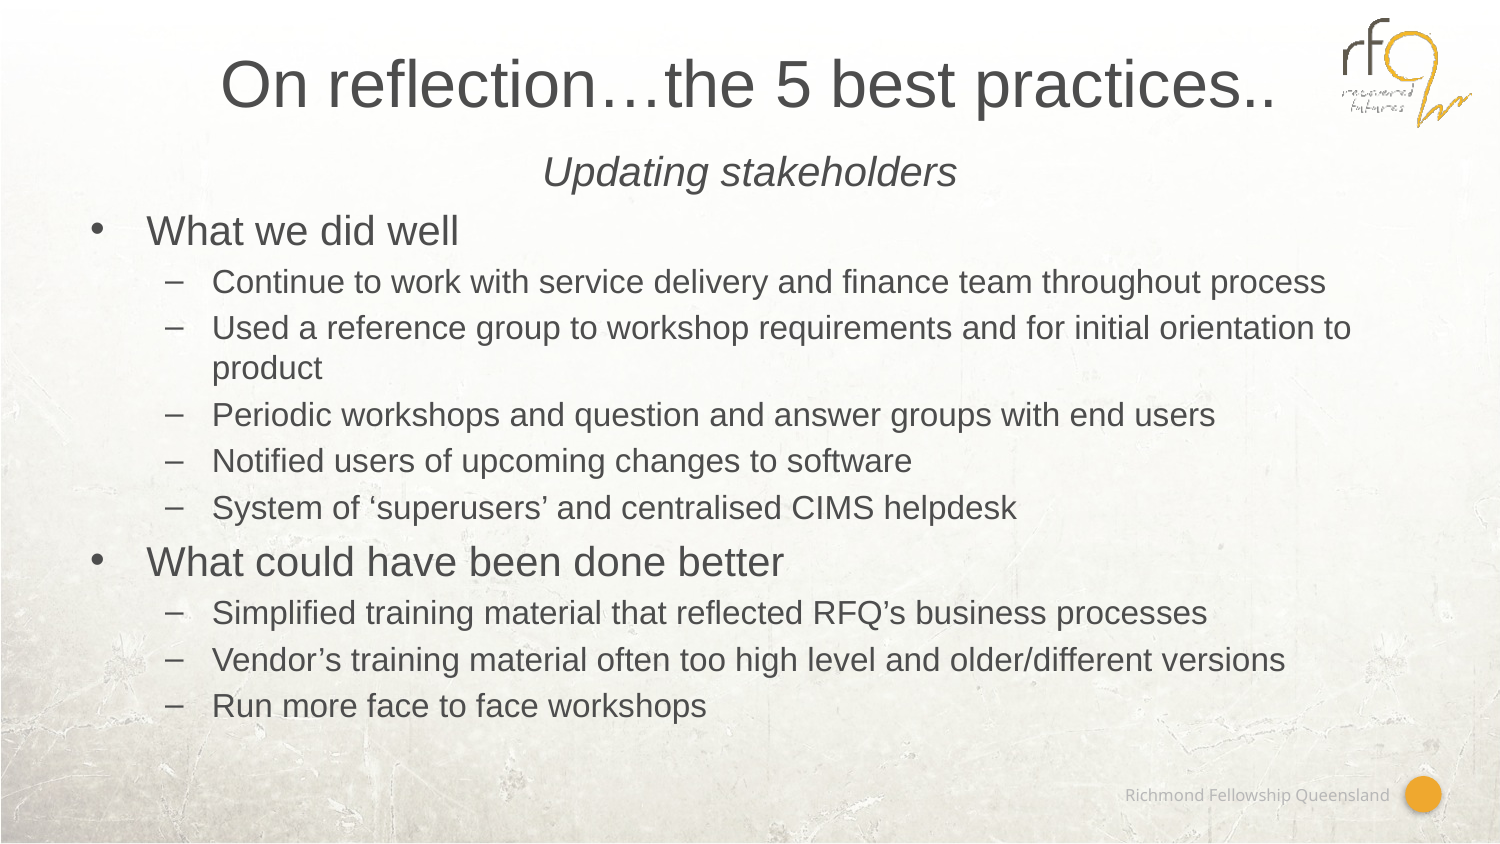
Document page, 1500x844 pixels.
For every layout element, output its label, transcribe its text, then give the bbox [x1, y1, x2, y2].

title On reflection…the 5 best practices.. [75, 33, 1425, 137]
list Updating stakeholders What we did well Continue to work with service delivery and finance team throughout process Used a reference group to workshop requirements and for initial orientation to product Periodic workshops and question and answer groups with end users Notified users of upcoming changes to software System of ‘superusers’ and centralised CIMS helpdesk What could have been done better Simplified training material that reflected RFQ’s business processes Vendor’s training material often too high level and older/different versions Run more face to face workshops [74, 137, 1426, 772]
picture [0, 0, 1500, 844]
